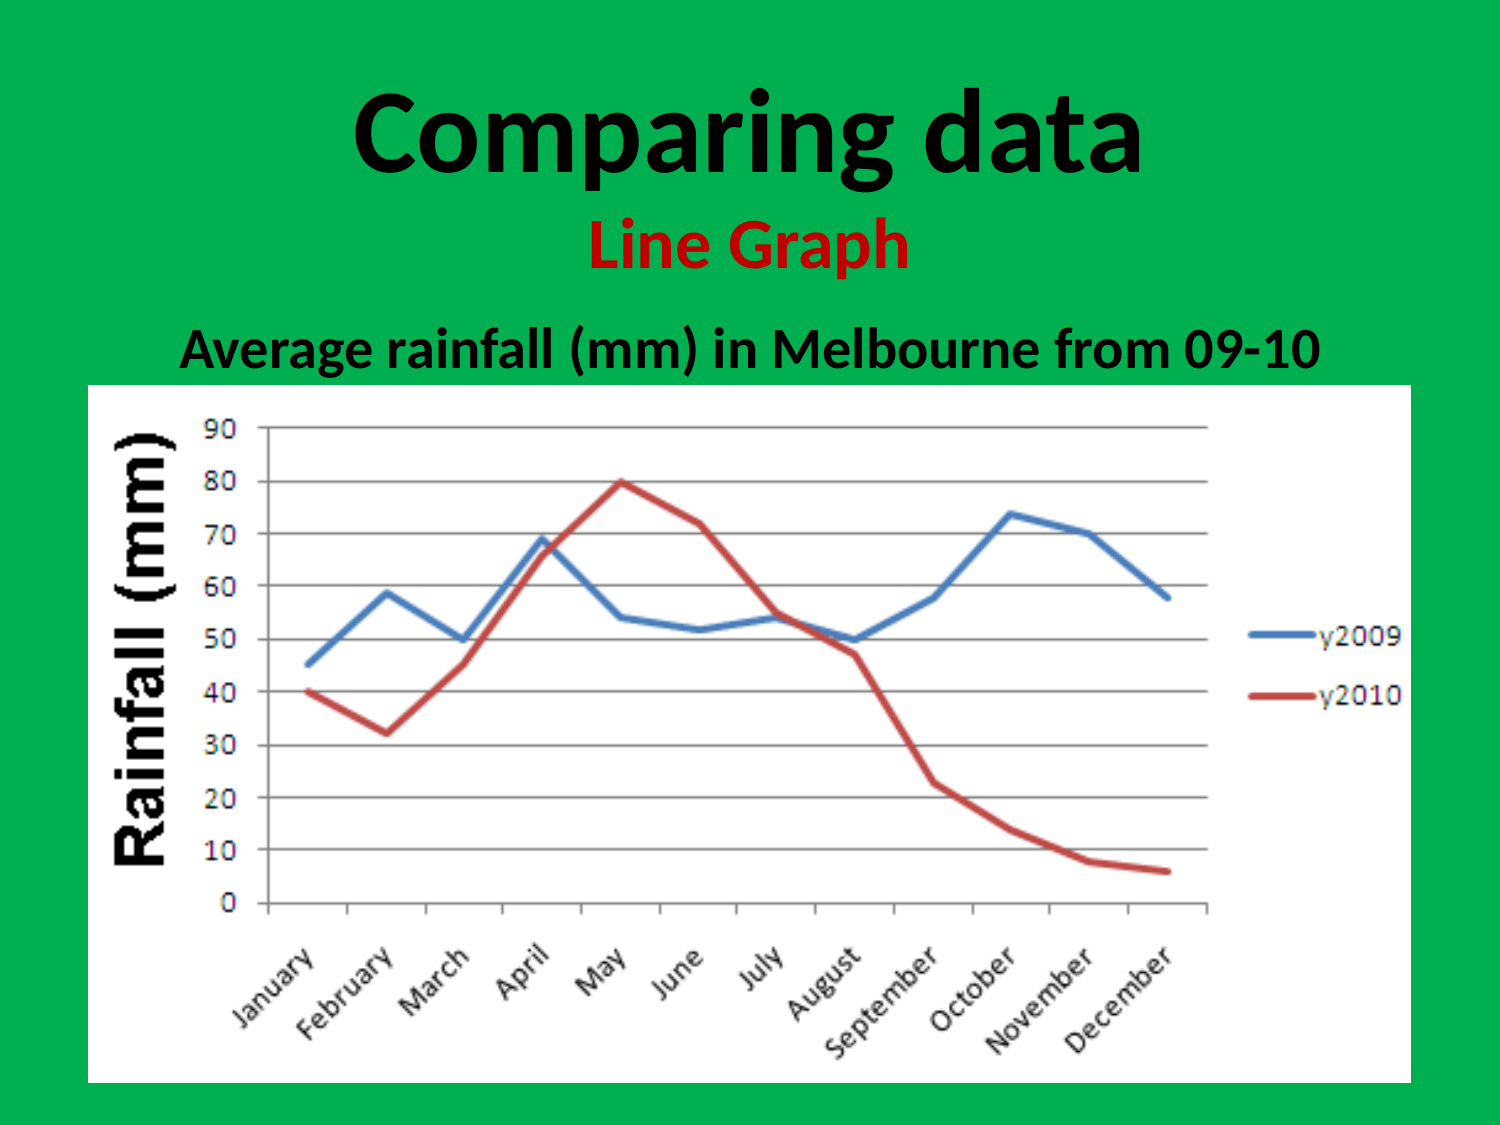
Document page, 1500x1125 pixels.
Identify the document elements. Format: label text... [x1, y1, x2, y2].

title Comparing data Line Graph [0, 45, 1500, 291]
text_box Average rainfall (mm) in Melbourne from 09-10 [64, 302, 1436, 388]
picture [88, 385, 1412, 1083]
